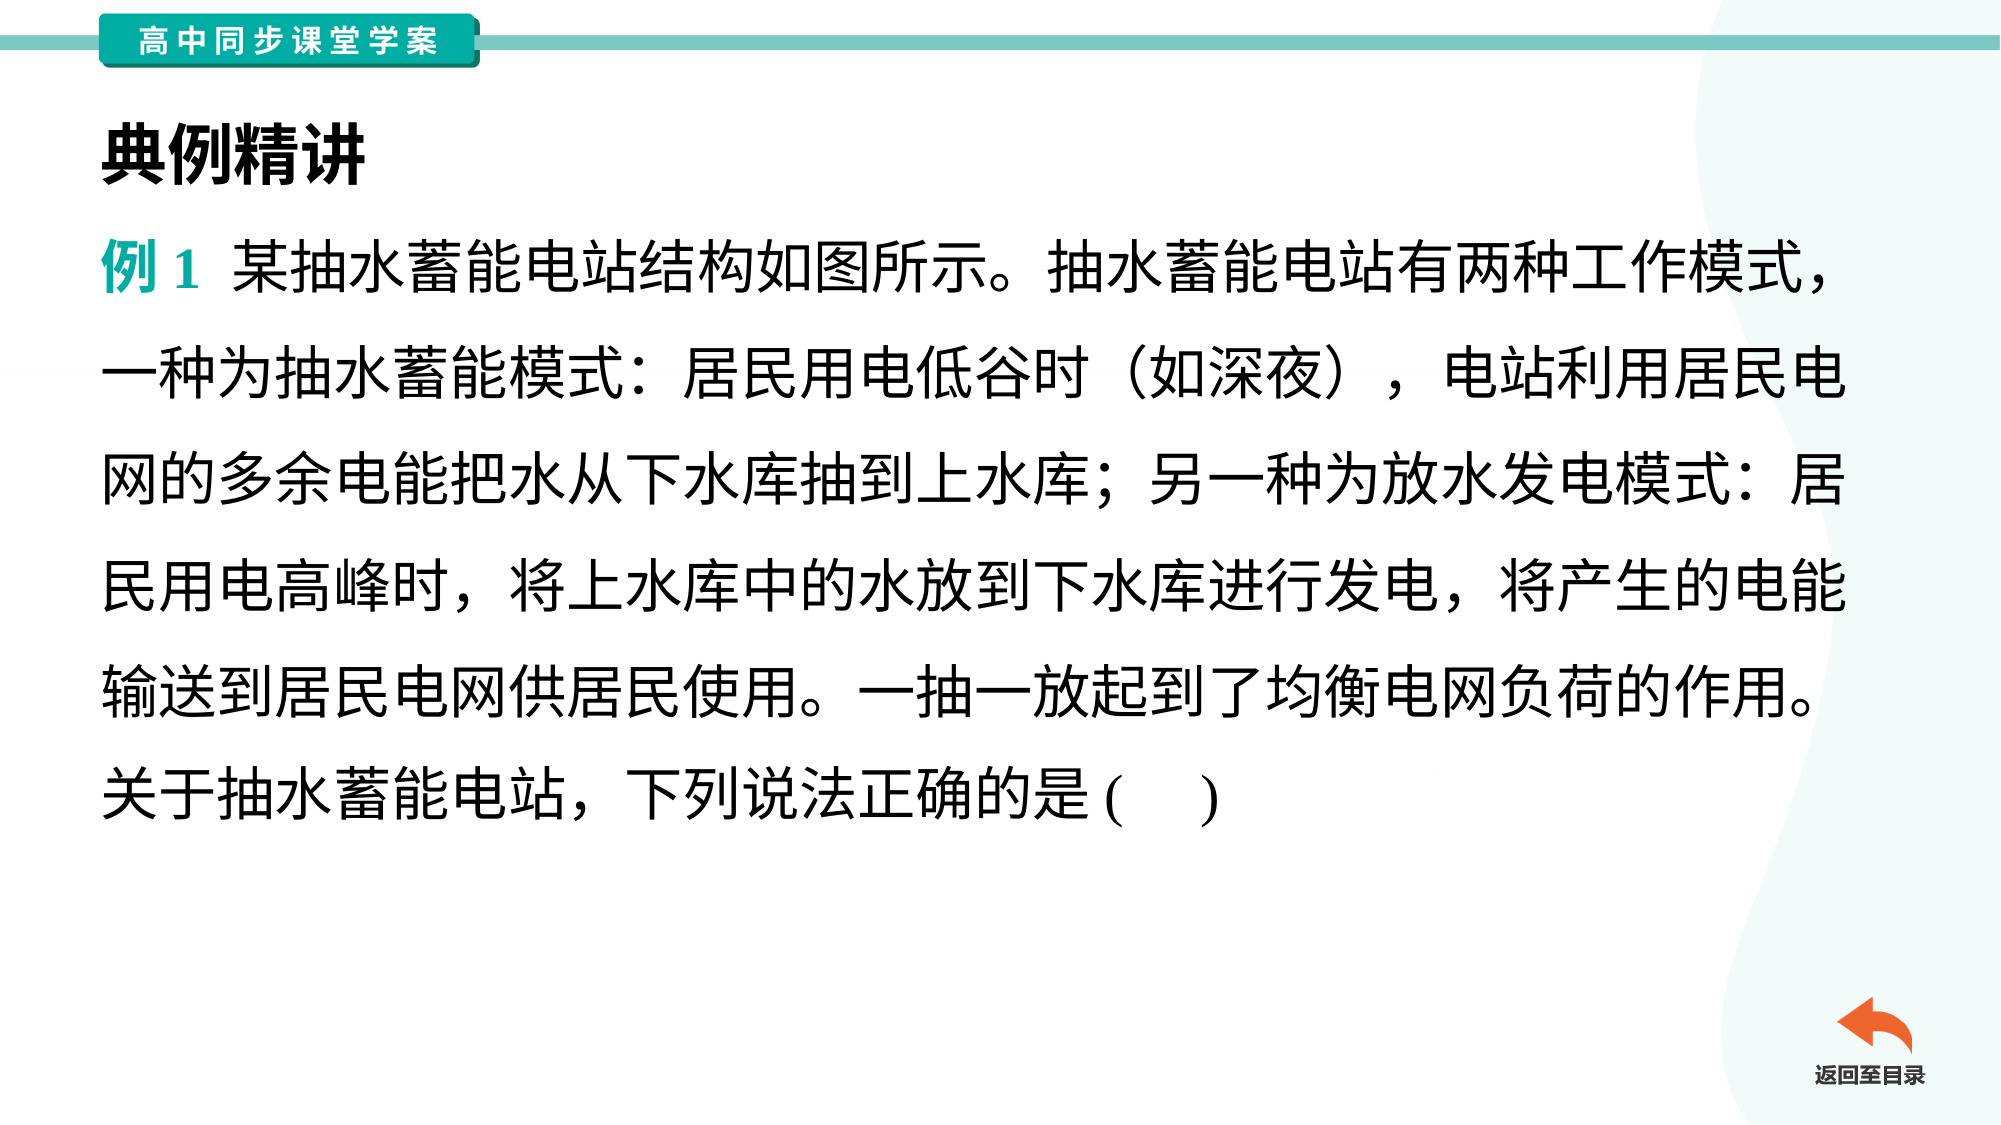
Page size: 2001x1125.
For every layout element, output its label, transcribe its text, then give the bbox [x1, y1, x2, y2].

text_box 例1 某抽水蓄能电站结构如图所示。抽水蓄能电站有两种工作模式， 一种为抽水蓄能模式：居民用电低谷时（如深夜），电站利用居民电 网的多余电能把水从下水库抽到上水库；另一种为放水发电模式：居 民用电高峰时，将上水库中的水放到下水库进行发电，将产生的电能 输送到居民电网供居民使用。一抽一放起到了均衡电网负荷的作用。 关于抽水蓄能电站，下列说法正确的是( ) [100, 193, 1899, 816]
picture [0, 0, 2000, 1125]
text_box 典例精讲 [100, 76, 1899, 193]
